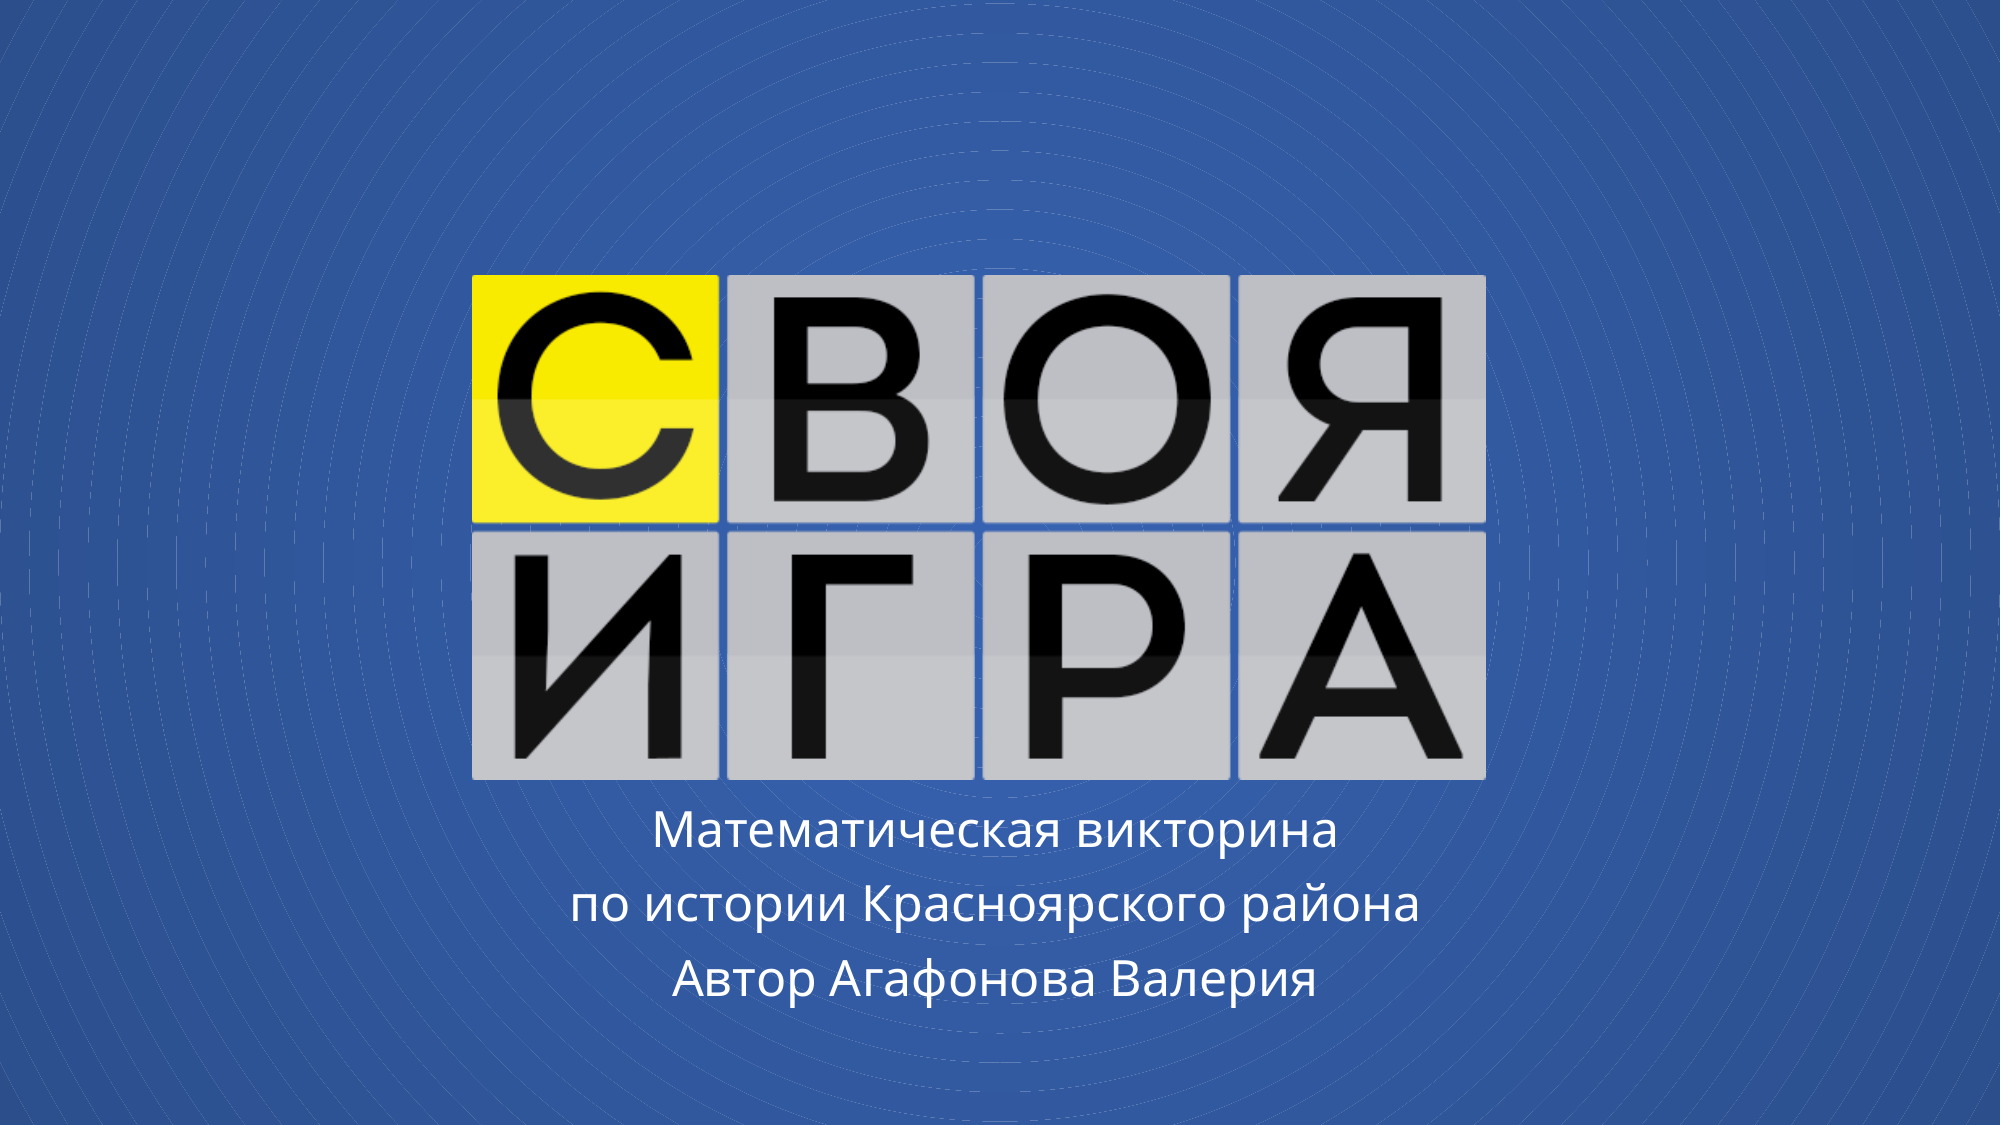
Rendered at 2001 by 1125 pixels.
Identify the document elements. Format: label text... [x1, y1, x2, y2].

picture [472, 274, 1486, 780]
subtitle Математическая викторина по истории Красноярского района Автор Агафонова Валерия [245, 796, 1746, 1068]
